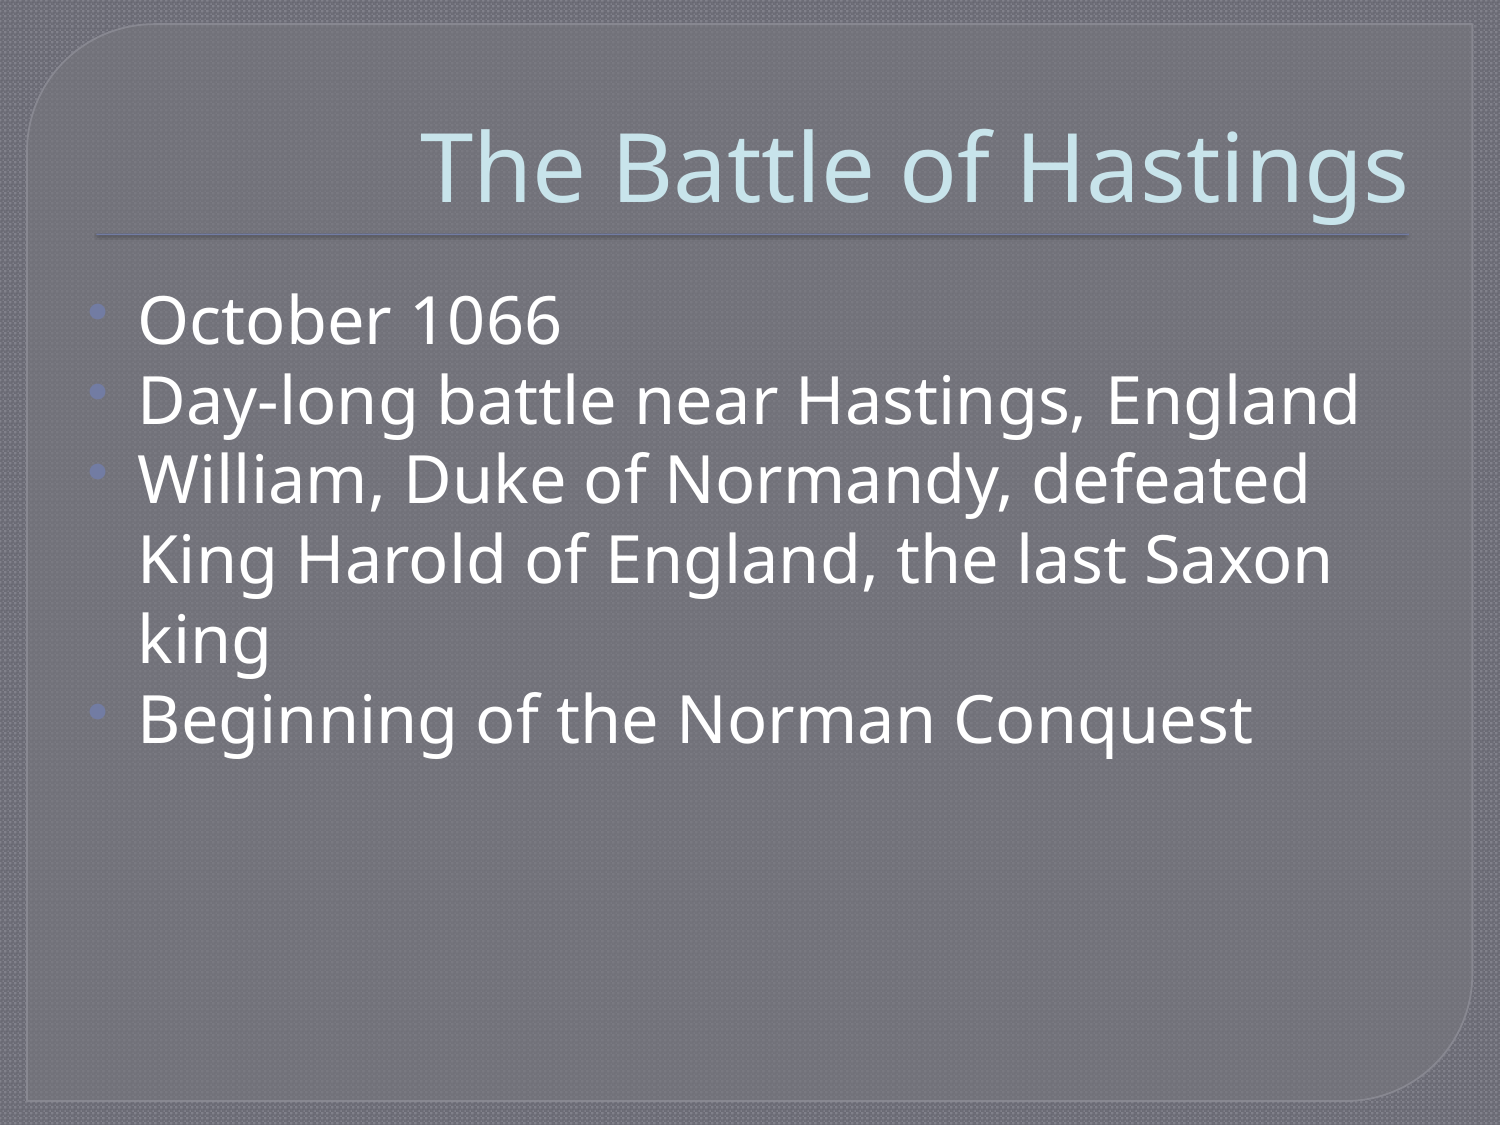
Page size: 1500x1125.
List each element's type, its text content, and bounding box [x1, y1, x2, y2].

title The Battle of Hastings [75, 41, 1425, 230]
list October 1066 Day-long battle near Hastings, England William, Duke of Normandy, defeated King Harold of England, the last Saxon king Beginning of the Norman Conquest [75, 270, 1425, 1013]
